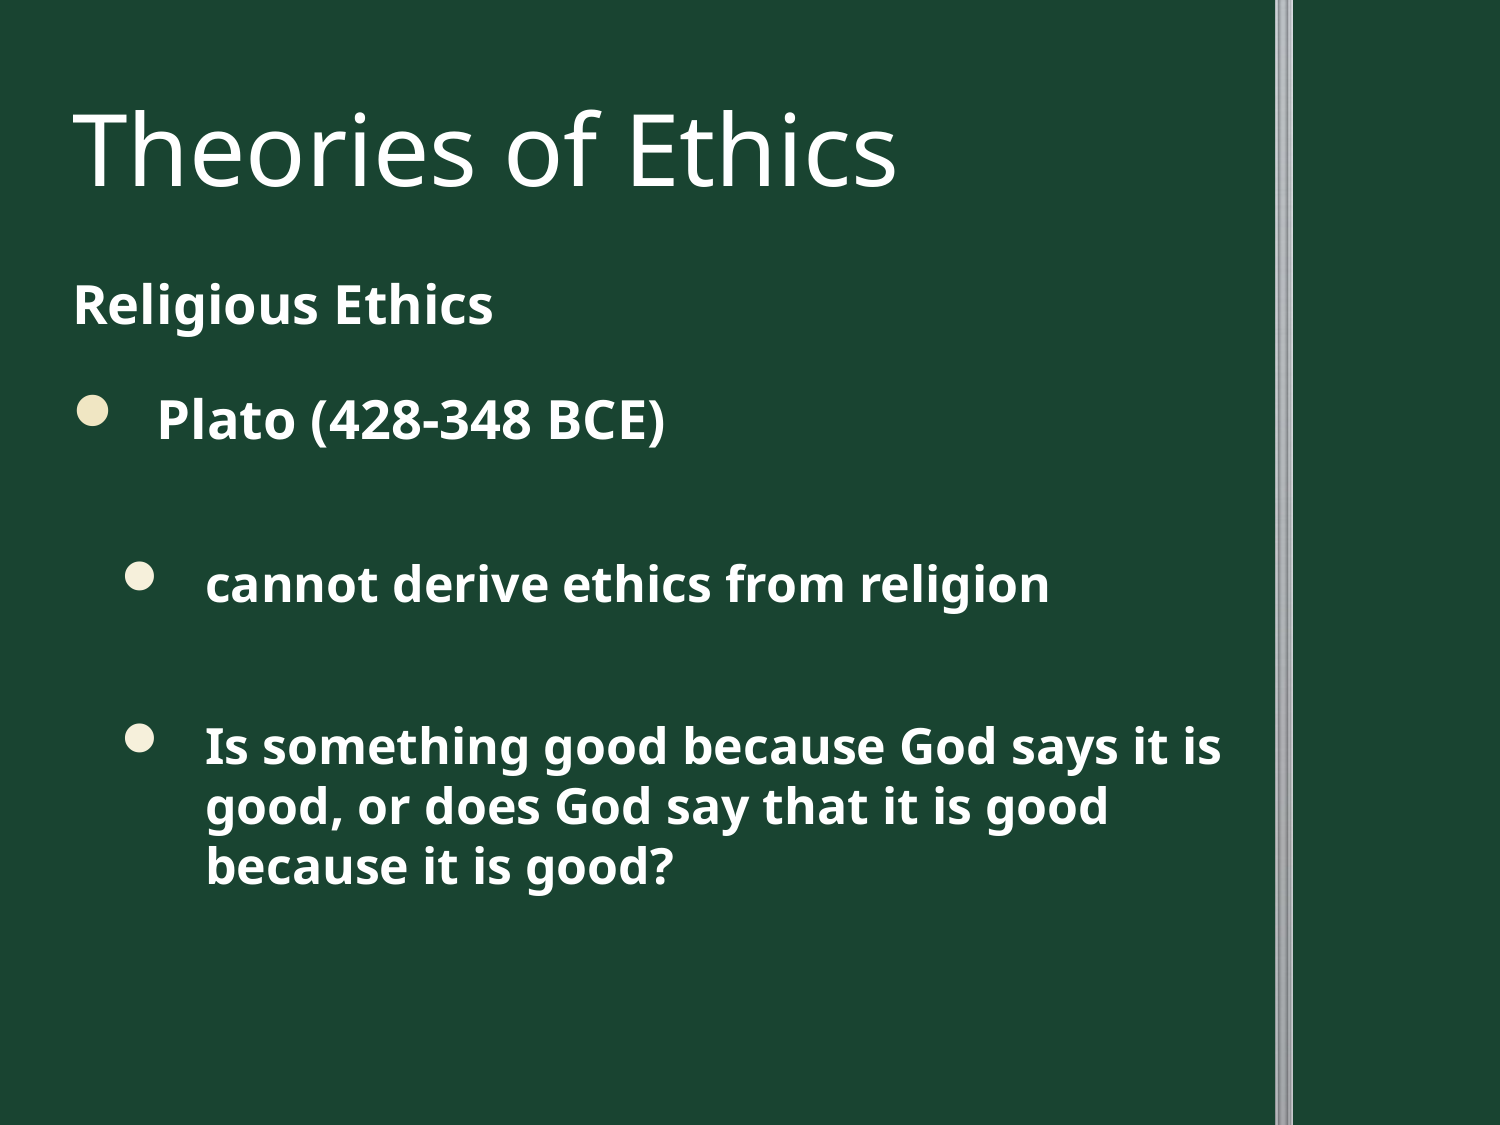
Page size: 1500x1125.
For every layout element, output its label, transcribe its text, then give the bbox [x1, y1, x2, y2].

title Theories of Ethics [57, 86, 1220, 207]
picture [1275, 0, 1293, 1125]
list Religious Ethics Plato (428-348 BCE) cannot derive ethics from religion Is something good because God says it is good, or does God say that it is good because it is good? [57, 262, 1268, 1125]
